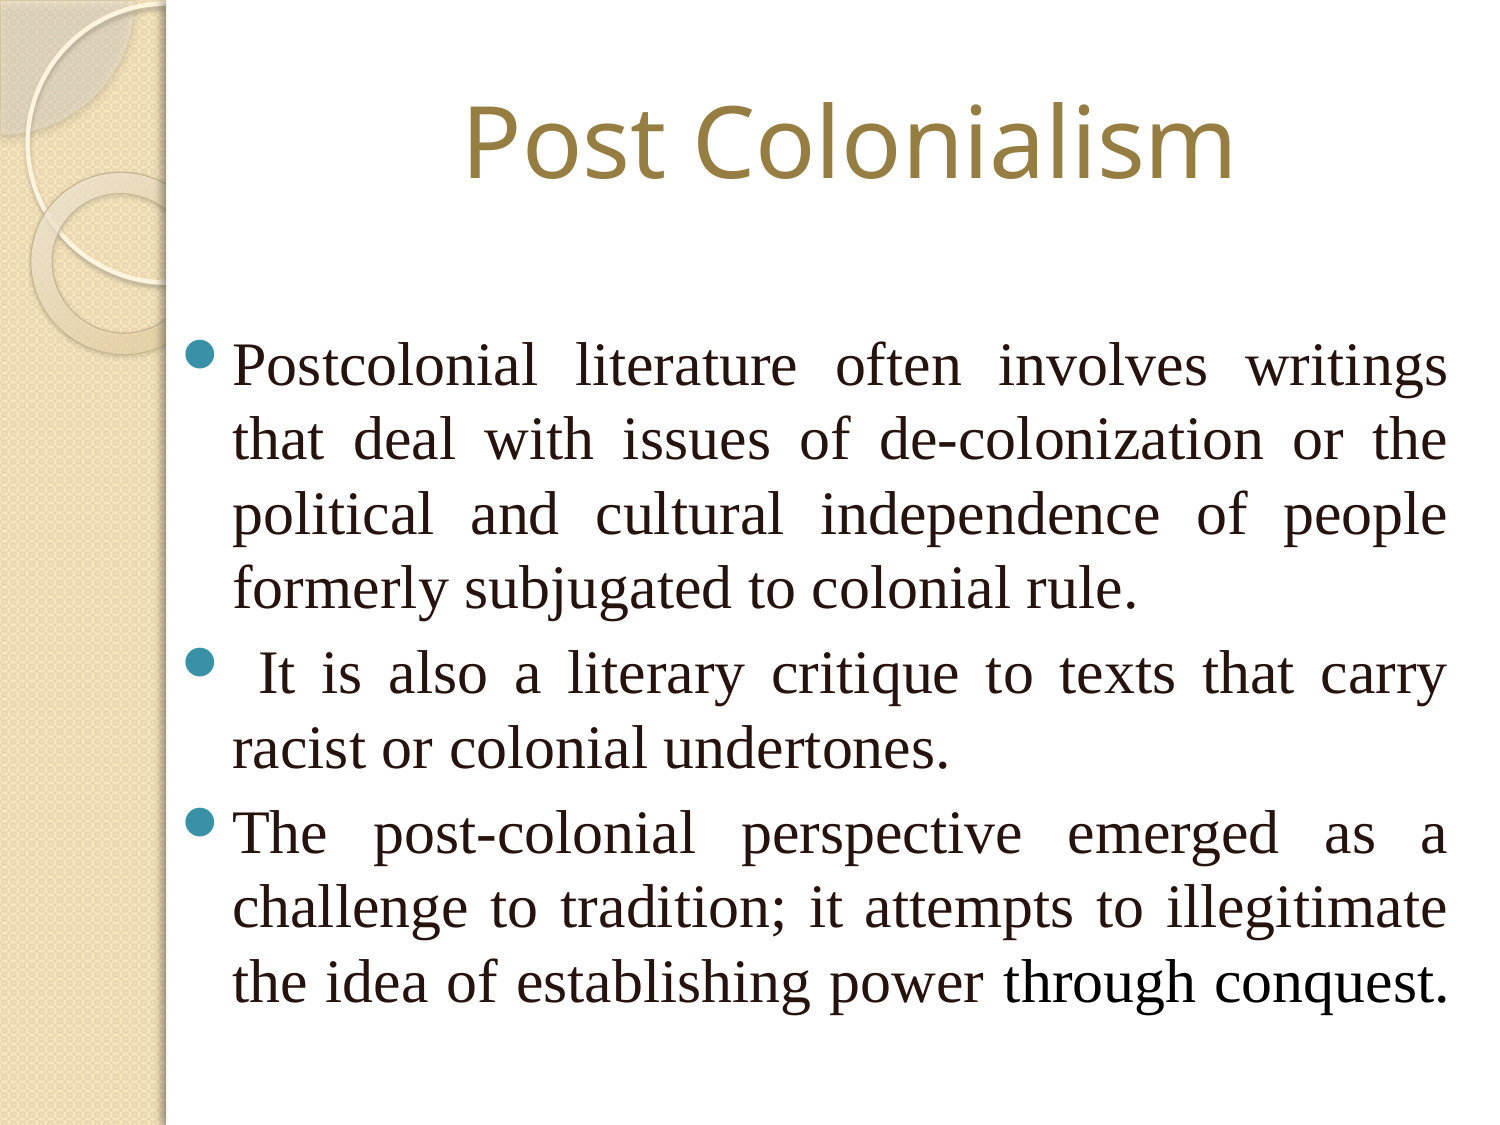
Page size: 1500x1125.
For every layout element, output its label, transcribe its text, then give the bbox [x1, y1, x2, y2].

title Post Colonialism [235, 45, 1466, 233]
list Postcolonial literature often involves writings that deal with issues of de-colonization or the political and cultural independence of people formerly subjugated to colonial rule. It is also a literary critique to texts that carry racist or colonial undertones. The post-colonial perspective emerged as a challenge to tradition; it attempts to illegitimate the idea of establishing power through conquest. [162, 237, 1466, 1088]
